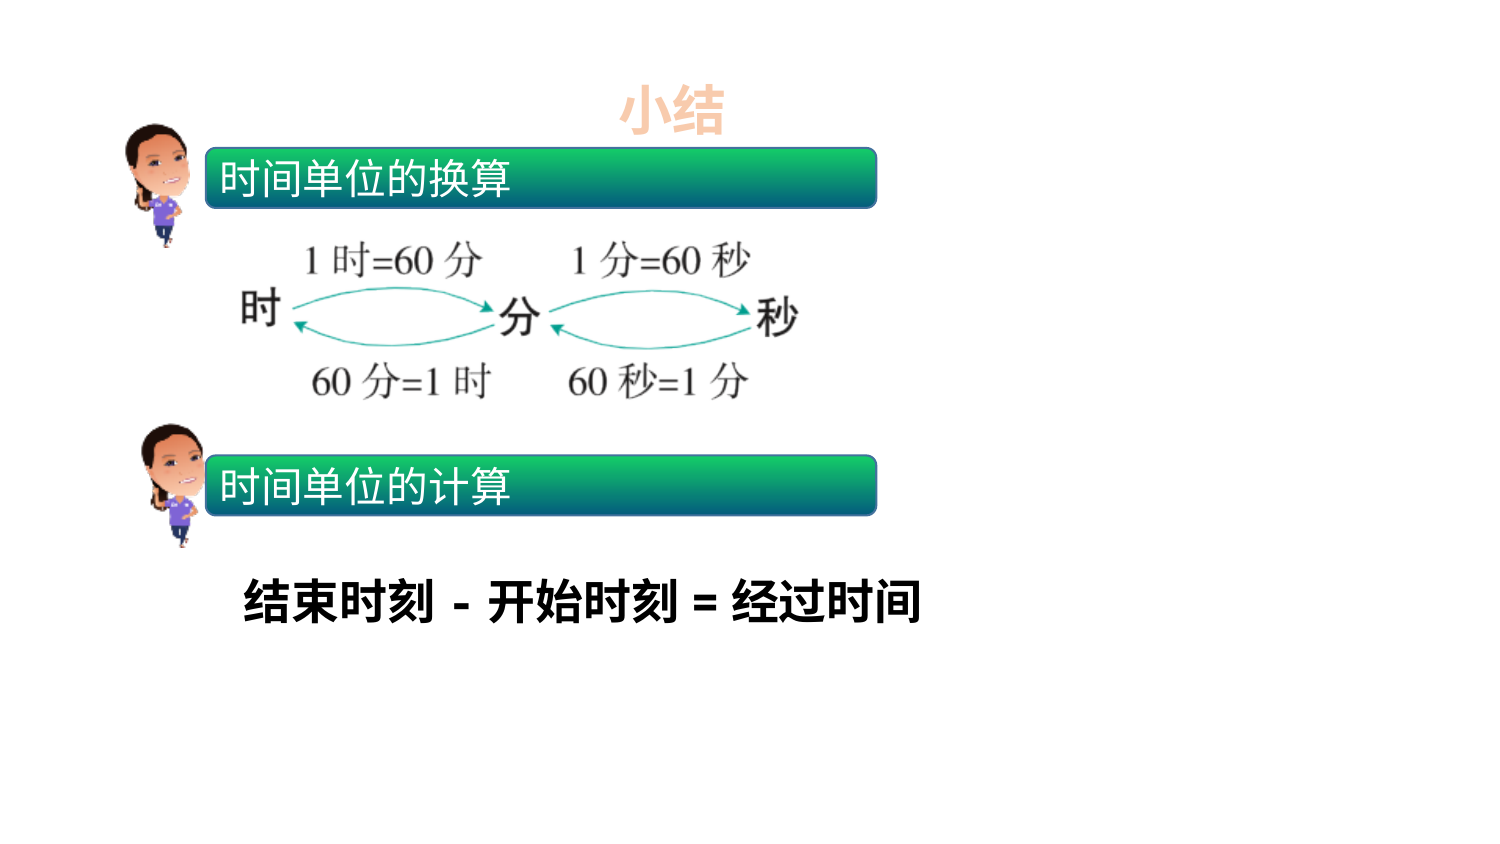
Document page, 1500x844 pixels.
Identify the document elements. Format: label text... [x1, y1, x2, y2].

text_box 时间单位的换算 [204, 146, 878, 209]
text_box 结束时刻-开始时刻=经过时间 [232, 566, 1360, 677]
text_box 时间单位的计算 [206, 454, 878, 517]
text_box 小结 [607, 71, 739, 146]
picture [219, 220, 826, 419]
picture [137, 422, 206, 548]
picture [121, 122, 190, 248]
